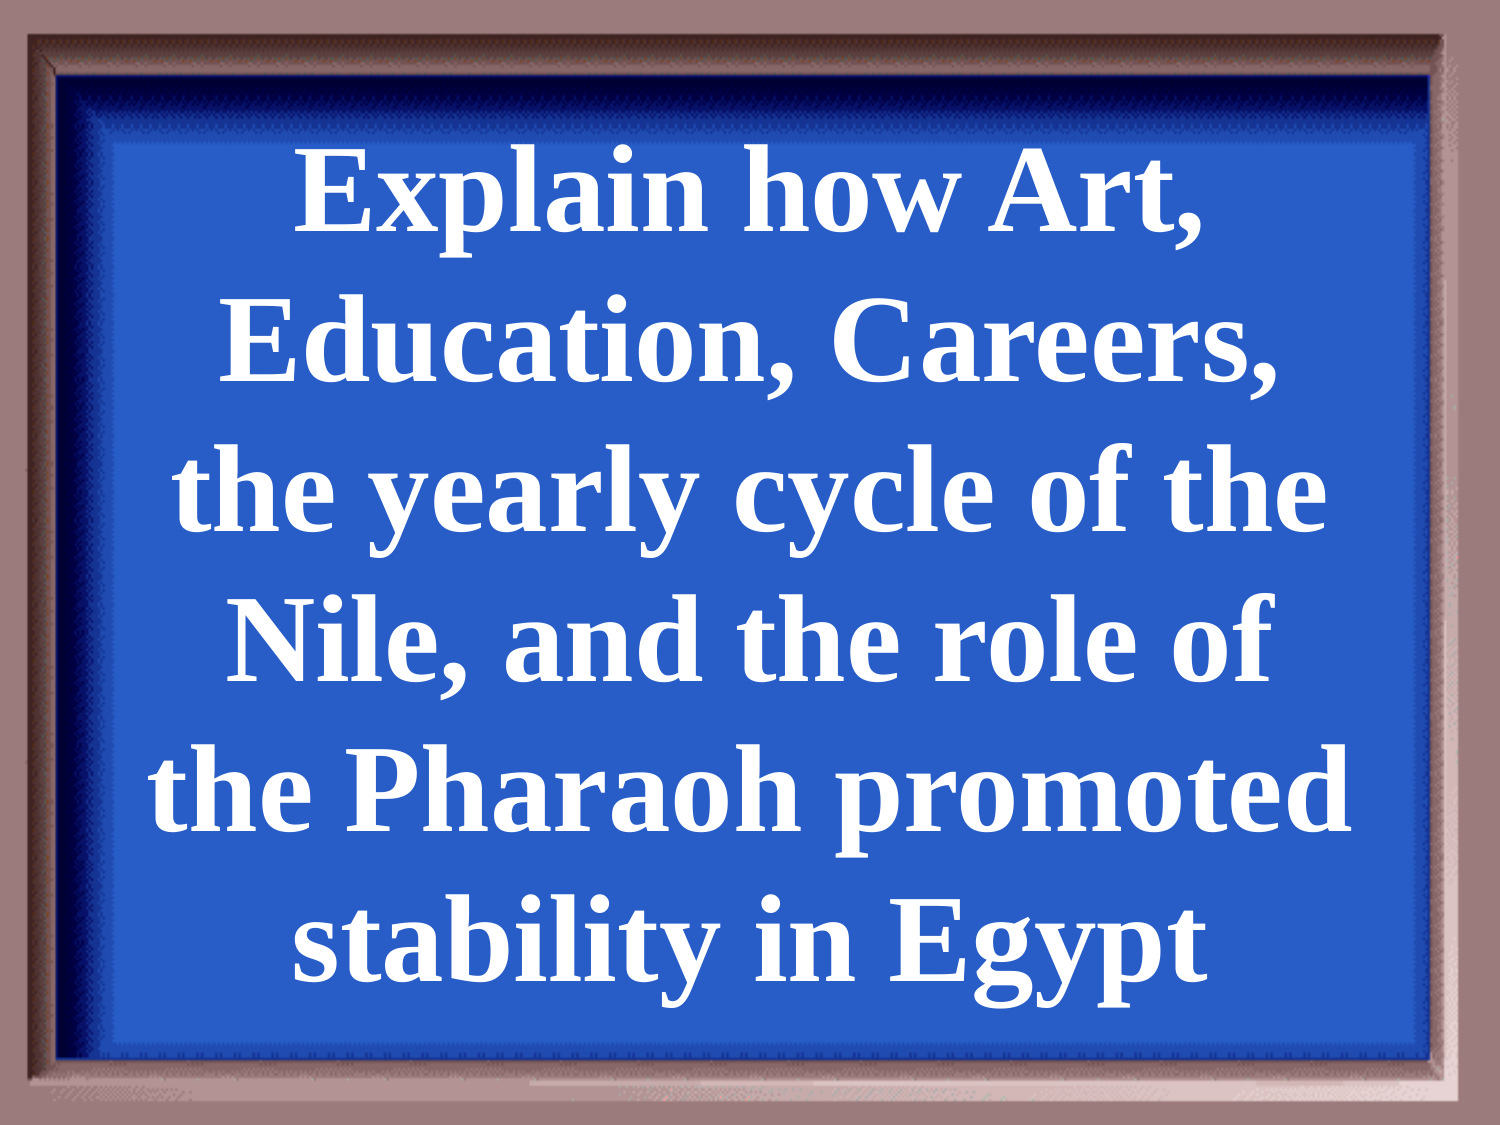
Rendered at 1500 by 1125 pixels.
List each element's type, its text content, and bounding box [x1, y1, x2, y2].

picture [0, 0, 1500, 1125]
title Explain how Art, Education, Careers, the yearly cycle of the Nile, and the role of the Pharaoh promoted stability in Egypt [112, 462, 1388, 650]
